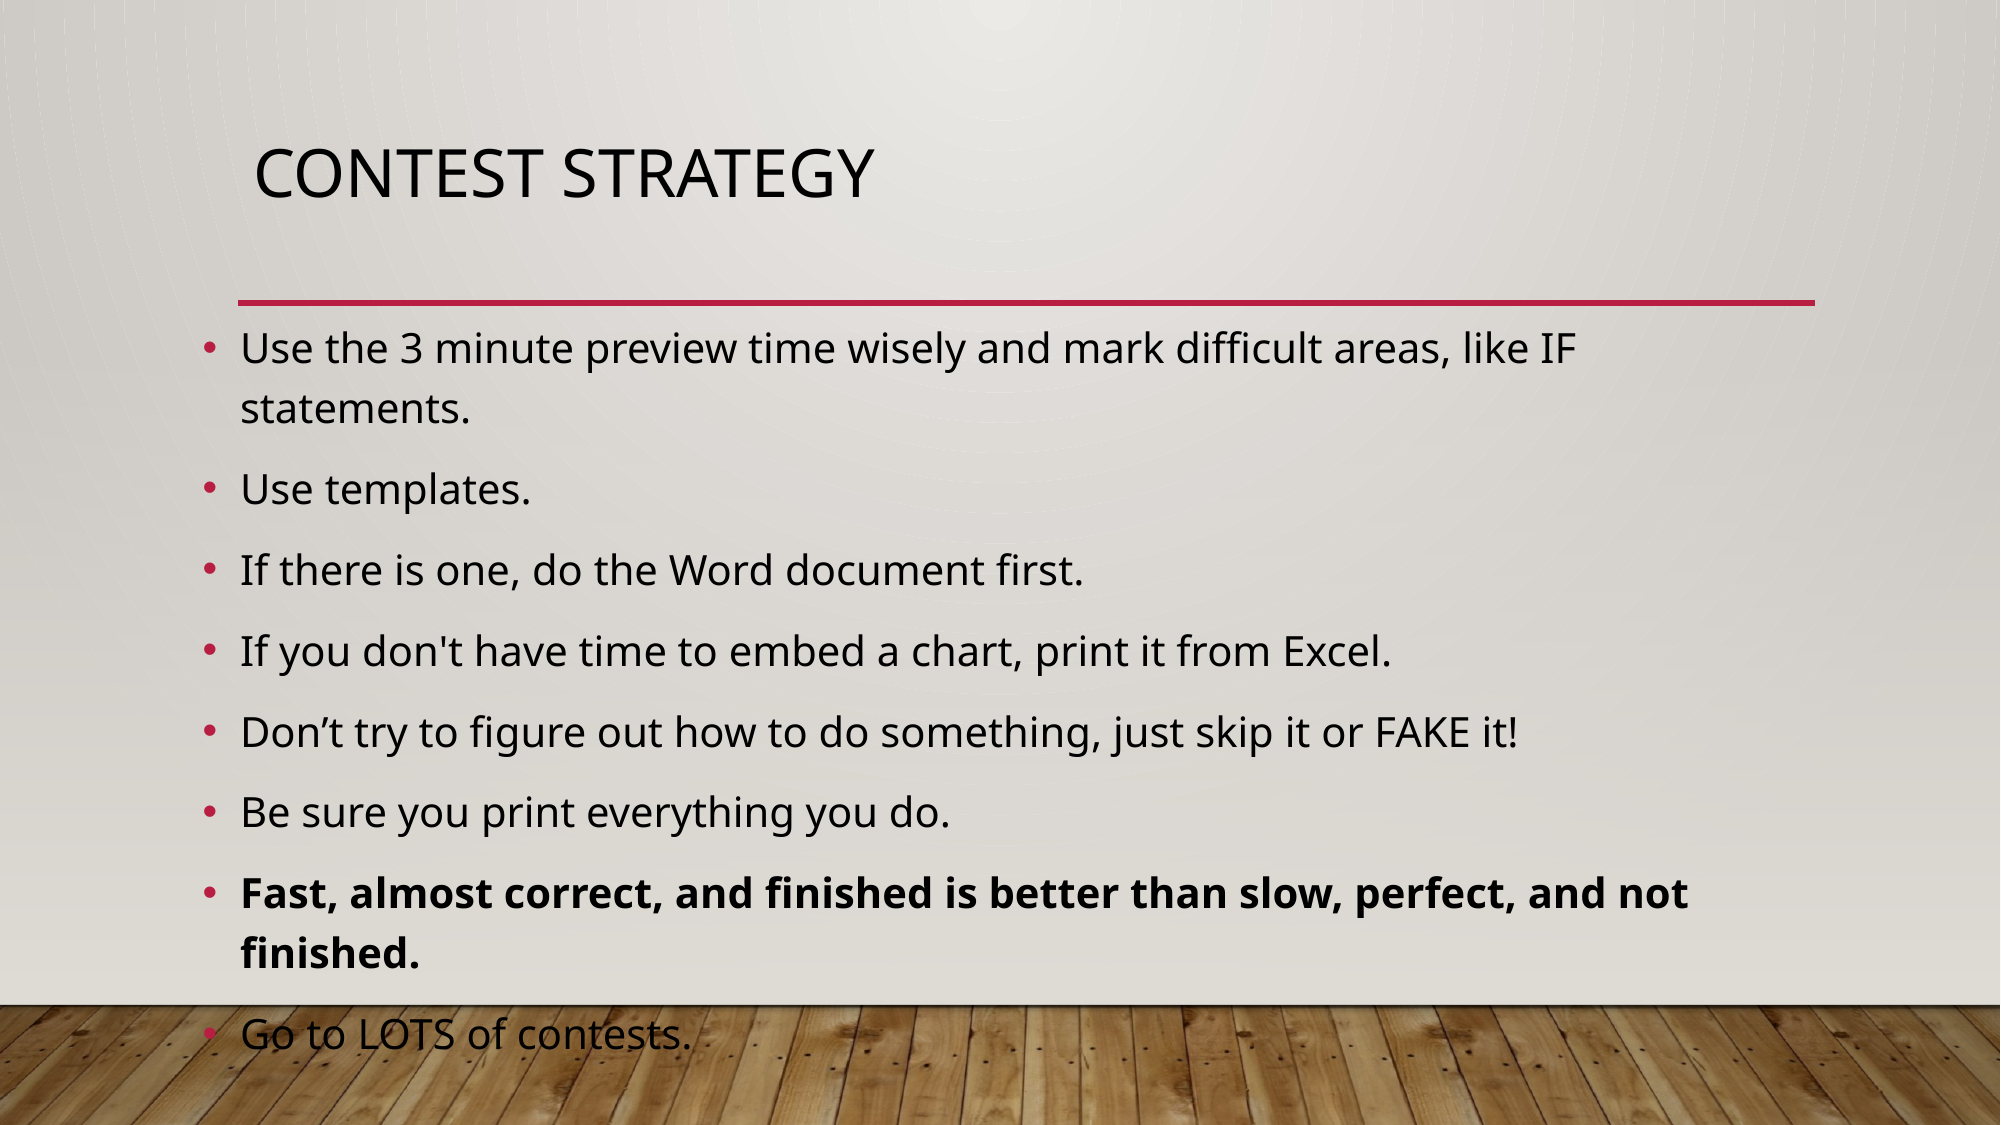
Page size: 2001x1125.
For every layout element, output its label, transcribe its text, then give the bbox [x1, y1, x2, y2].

title Contest Strategy [238, 131, 1814, 305]
list Use the 3 minute preview time wisely and mark difficult areas, like IF statements. Use templates. If there is one, do the Word document first. If you don't have time to embed a chart, print it from Excel. Don’t try to figure out how to do something, just skip it or FAKE it! Be sure you print everything you do. Fast, almost correct, and finished is better than slow, perfect, and not finished. Go to LOTS of contests. [187, 304, 1813, 1069]
picture [0, 1005, 2000, 1125]
